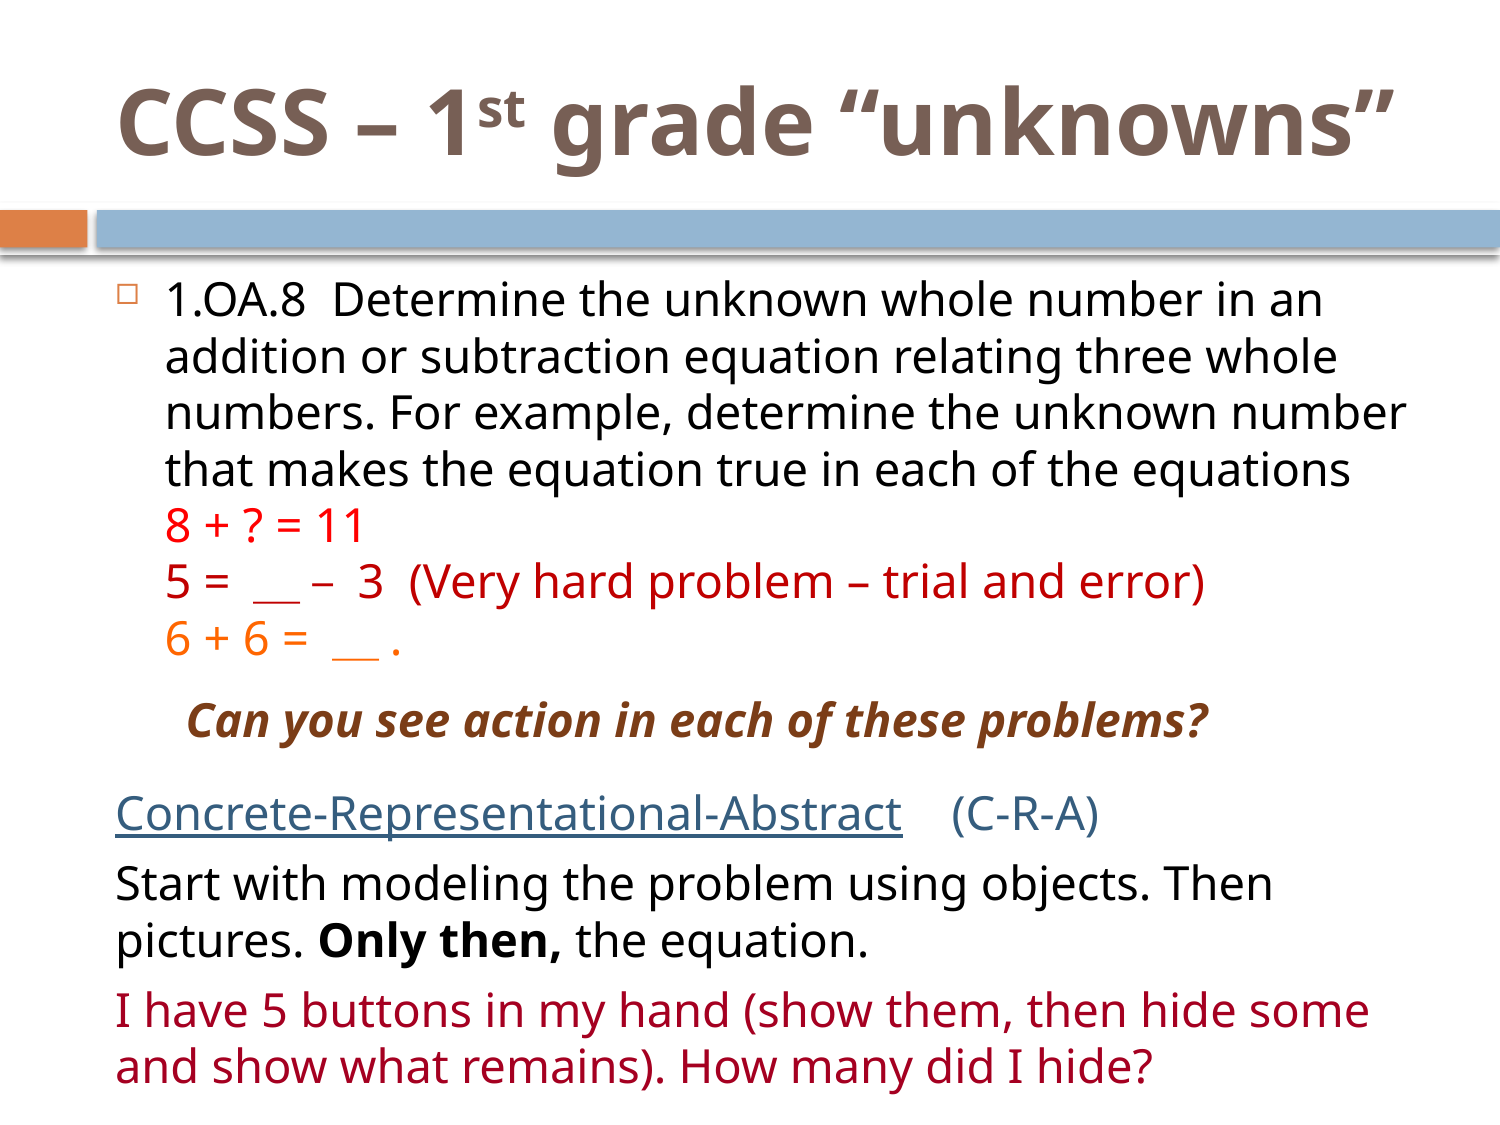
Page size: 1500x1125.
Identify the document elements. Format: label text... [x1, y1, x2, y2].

list 1.OA.8 Determine the unknown whole number in an addition or subtraction equation relating three whole numbers. For example, determine the unknown number that makes the equation true in each of the equations 8 + ? = 11 5 = ＿ – 3 (Very hard problem – trial and error) 6 + 6 = ＿. Can you see action in each of these problems? Concrete-Representational-Abstract (C-R-A) Start with modeling the problem using objects. Then pictures. Only then, the equation. I have 5 buttons in my hand (show them, then hide some and show what remains). How many did I hide? [100, 262, 1438, 1113]
title CCSS – 1st grade “unknowns” [100, 37, 1438, 200]
